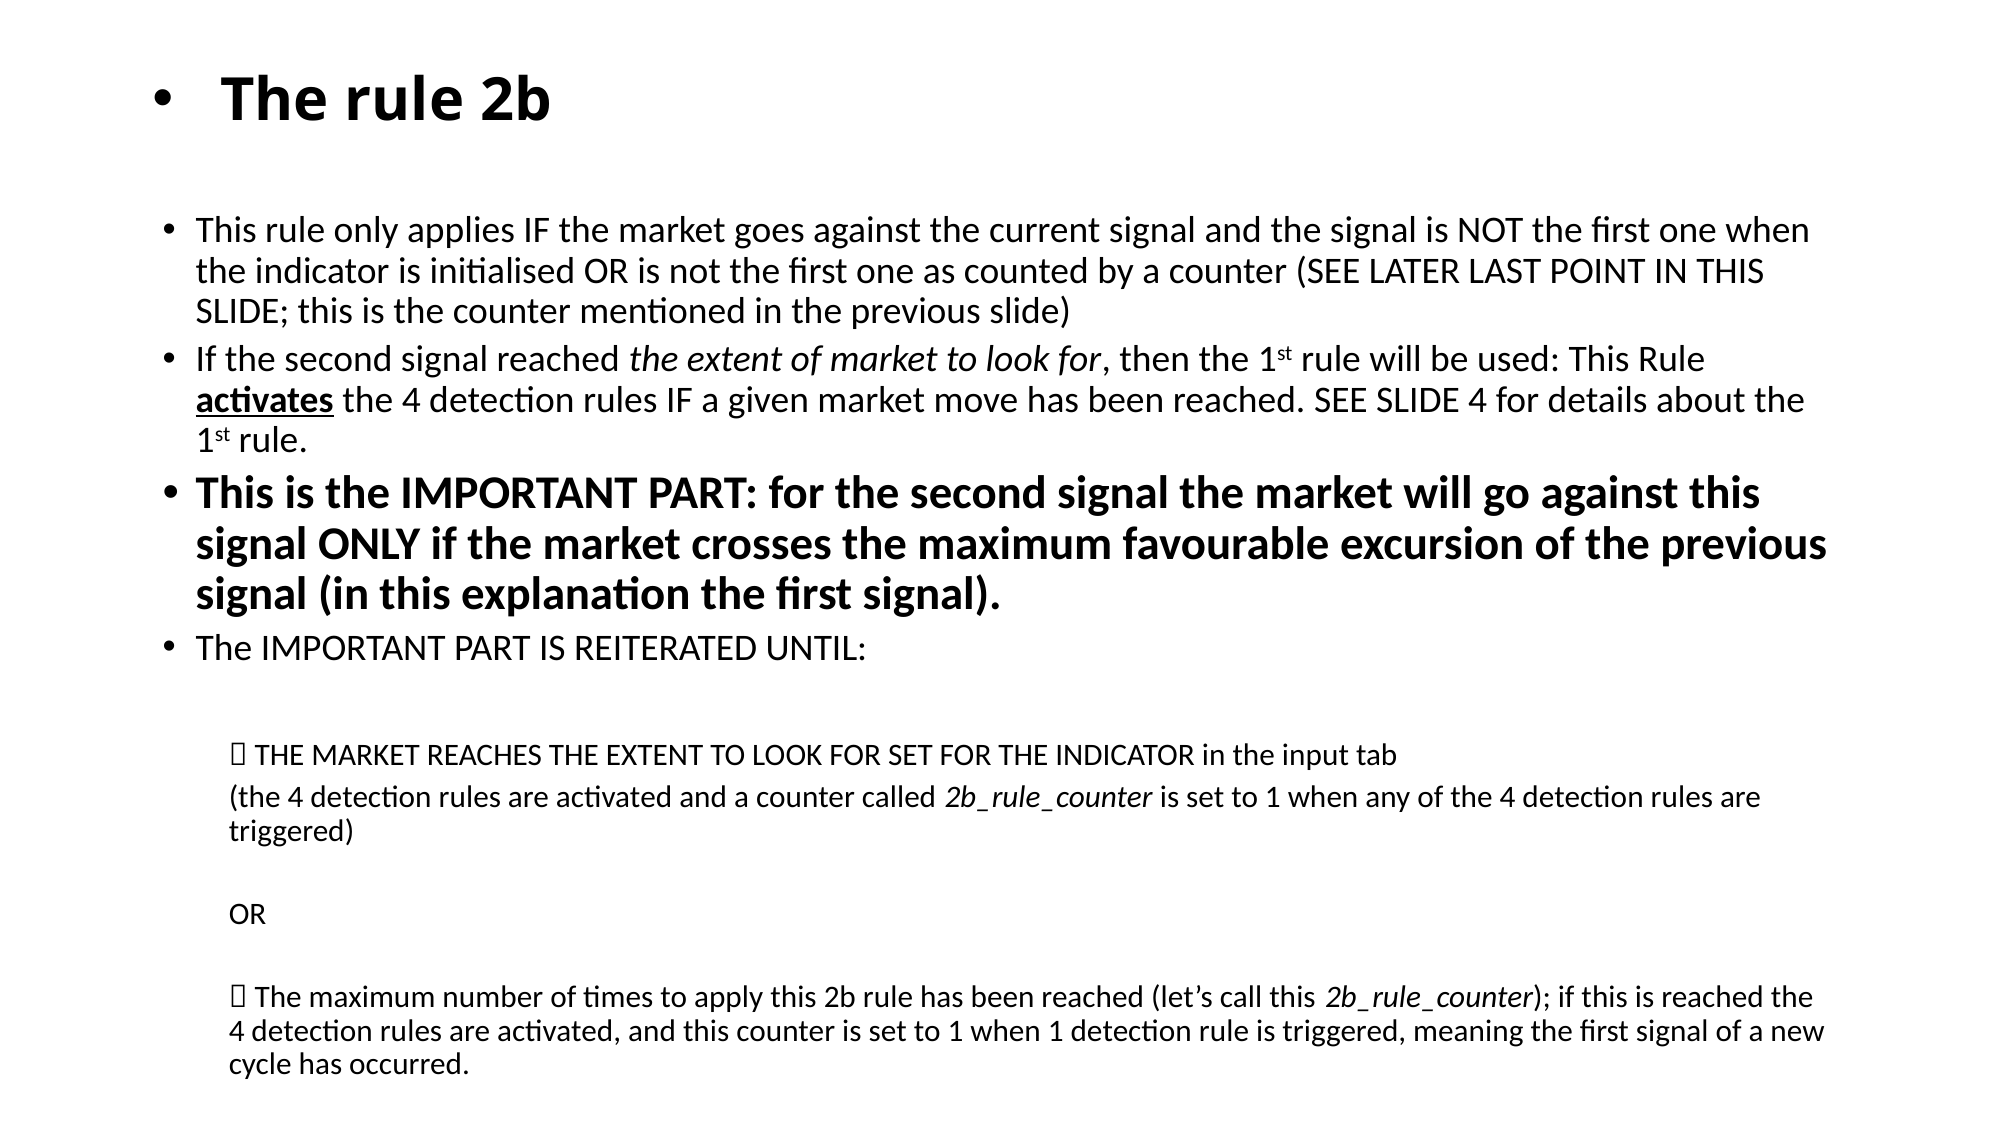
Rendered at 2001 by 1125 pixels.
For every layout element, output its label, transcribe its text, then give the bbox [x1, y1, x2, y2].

title The rule 2b [137, 59, 1863, 278]
list This rule only applies IF the market goes against the current signal and the signal is NOT the first one when the indicator is initialised OR is not the first one as counted by a counter (SEE LATER LAST POINT IN THIS SLIDE; this is the counter mentioned in the previous slide) If the second signal reached the extent of market to look for, then the 1st rule will be used: This Rule activates the 4 detection rules IF a given market move has been reached. SEE SLIDE 4 for details about the 1st rule. This is the IMPORTANT PART: for the second signal the market will go against this signal ONLY if the market crosses the maximum favourable excursion of the previous signal (in this explanation the first signal). The IMPORTANT PART IS REITERATED UNTIL:  THE MARKET REACHES THE EXTENT TO LOOK FOR SET FOR THE INDICATOR in the input tab (the 4 detection rules are activated and a counter called 2b_rule_counter is set to 1 when any of the 4 detection rules are triggered) OR  The maximum number of times to apply this 2b rule has been reached (let’s call this 2b_rule_counter); if this is reached the 4 detection rules are activated, and this counter is set to 1 when 1 detection rule is triggered, meaning the first signal of a new cycle has occurred. [81, 142, 1848, 1099]
